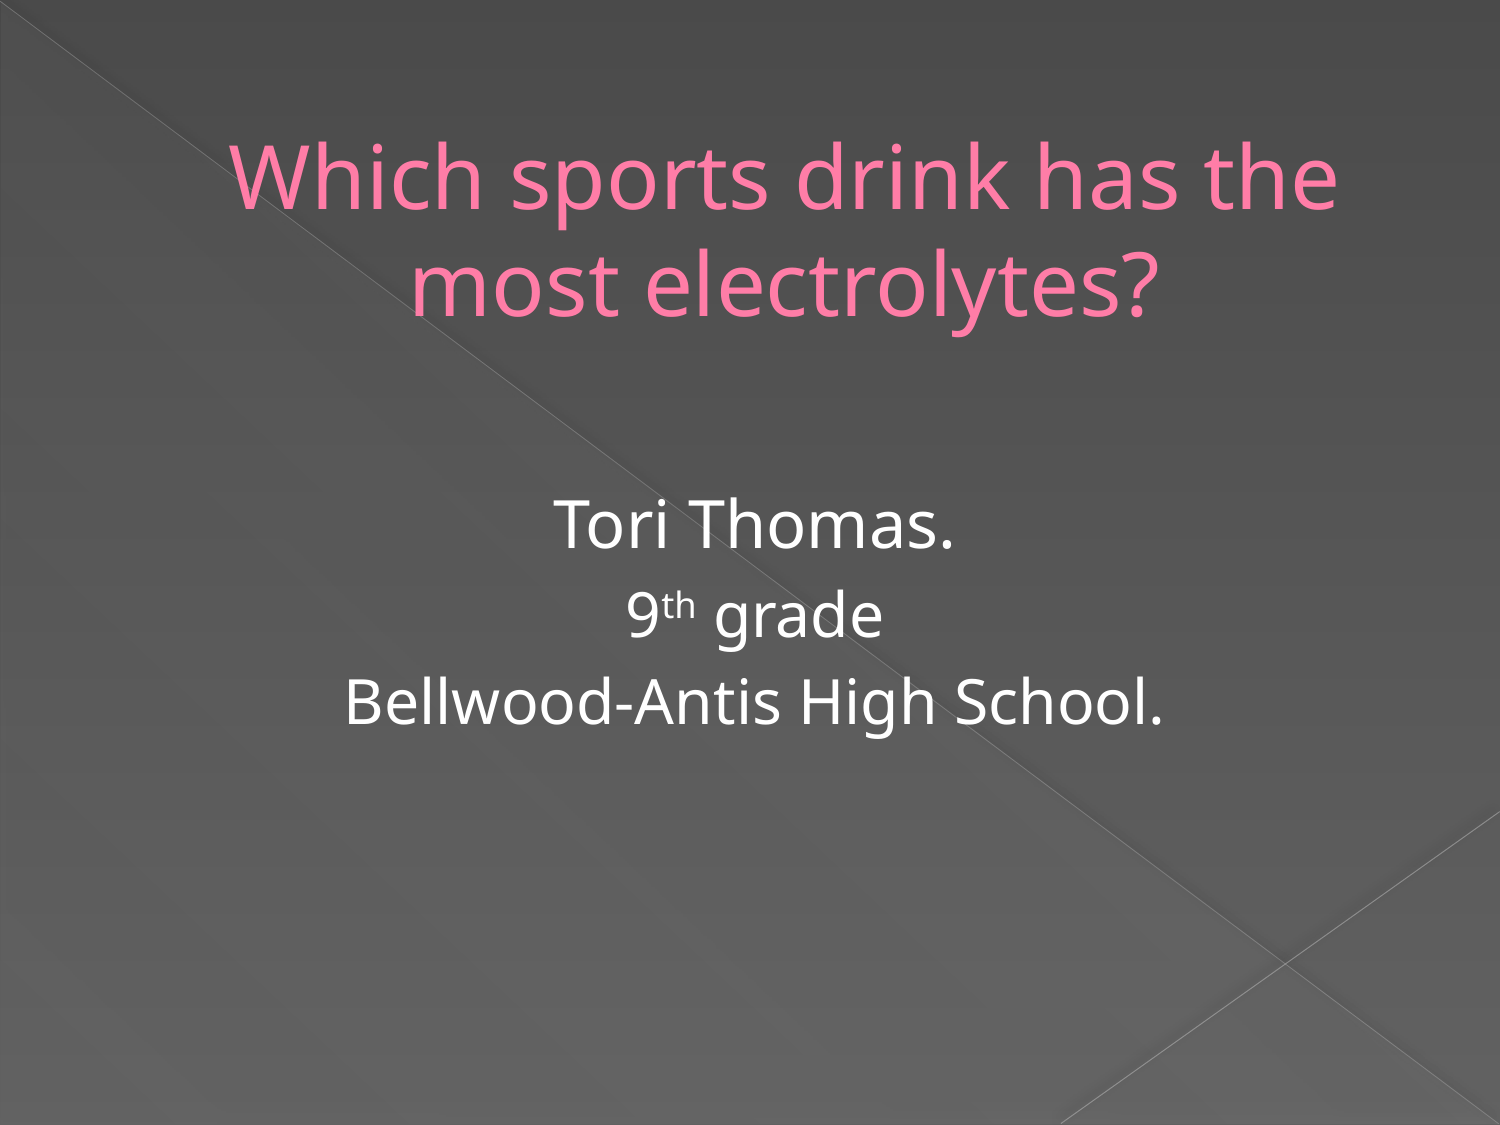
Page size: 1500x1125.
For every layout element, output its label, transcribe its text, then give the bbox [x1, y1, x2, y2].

title Which sports drink has the most electrolytes? [75, 112, 1425, 342]
list Tori Thomas. 9th grade Bellwood-Antis High School. [75, 474, 1425, 804]
